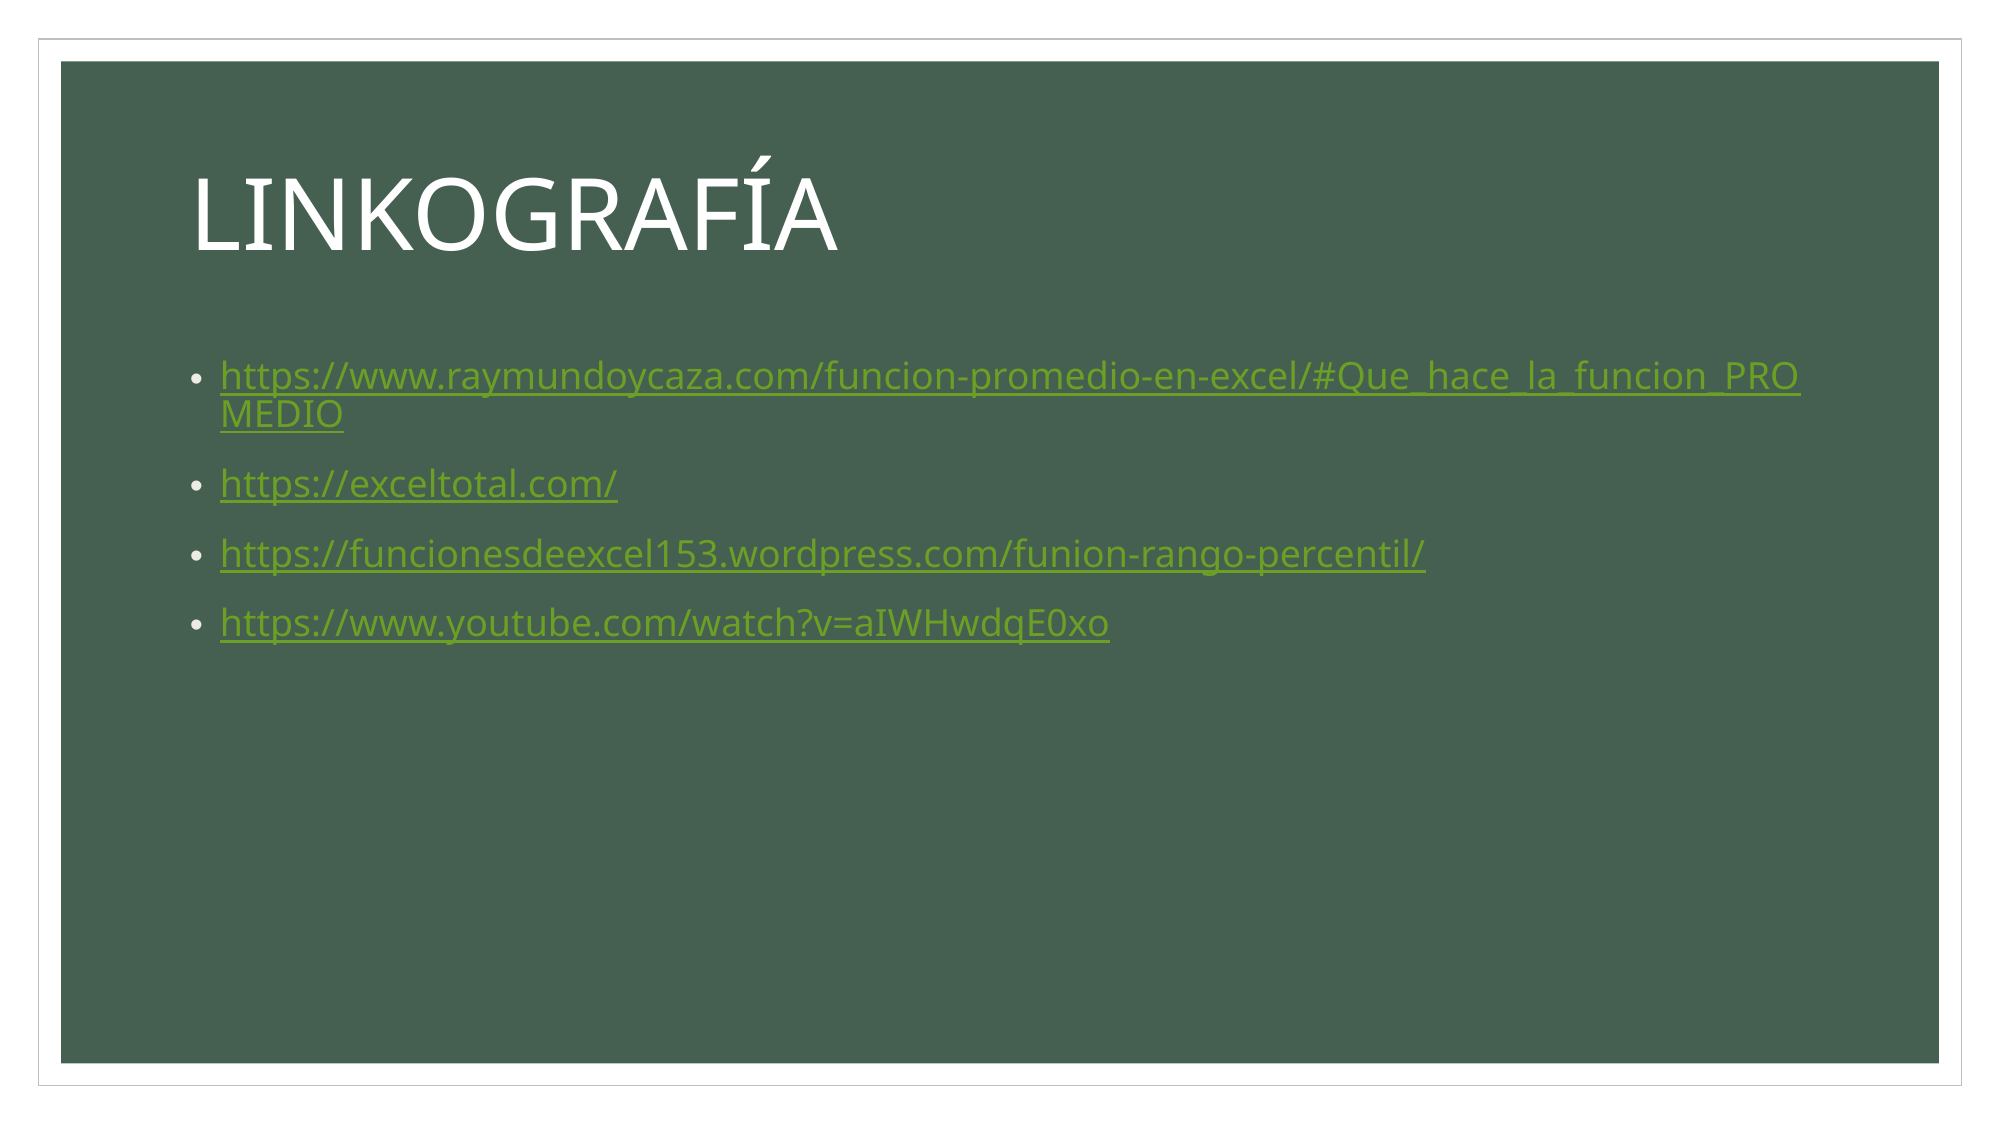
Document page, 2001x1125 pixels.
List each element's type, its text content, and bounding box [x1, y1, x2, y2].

title LINKOGRAFÍA [174, 105, 1825, 331]
list https://www.raymundoycaza.com/funcion-promedio-en-excel/#Que_hace_la_funcion_PROMEDIO https://exceltotal.com/ https://funcionesdeexcel153.wordpress.com/funion-rango-percentil/ https://www.youtube.com/watch?v=aIWHwdqE0xo [174, 345, 1825, 990]
